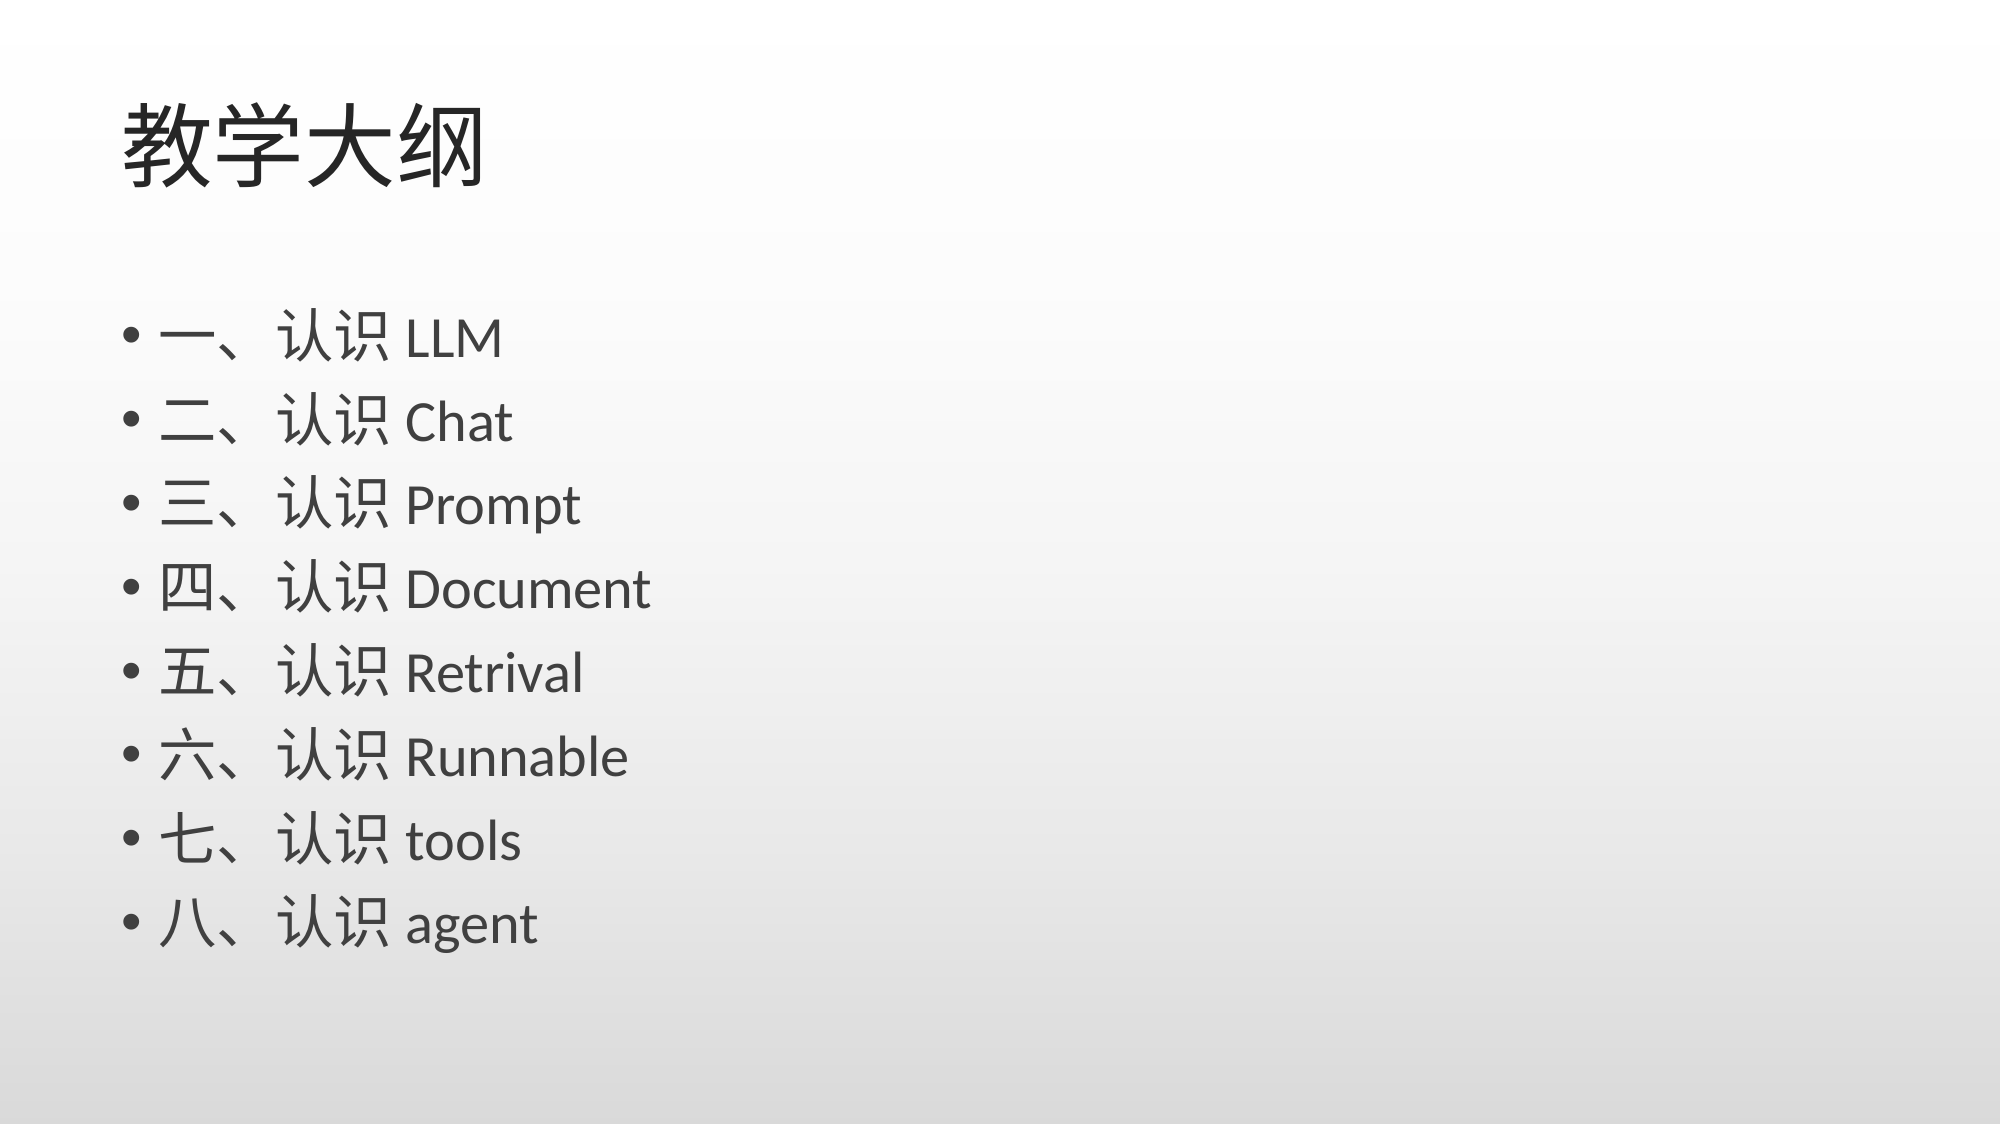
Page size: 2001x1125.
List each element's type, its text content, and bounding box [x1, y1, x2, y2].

list 一、认识LLM 二、认识Chat 三、认识Prompt 四、认识Document 五、认识Retrival 六、认识Runnable 七、认识tools 八、认识agent [106, 299, 1832, 1014]
title 教学大纲 [106, 42, 1832, 260]
picture [0, 0, 2001, 1125]
